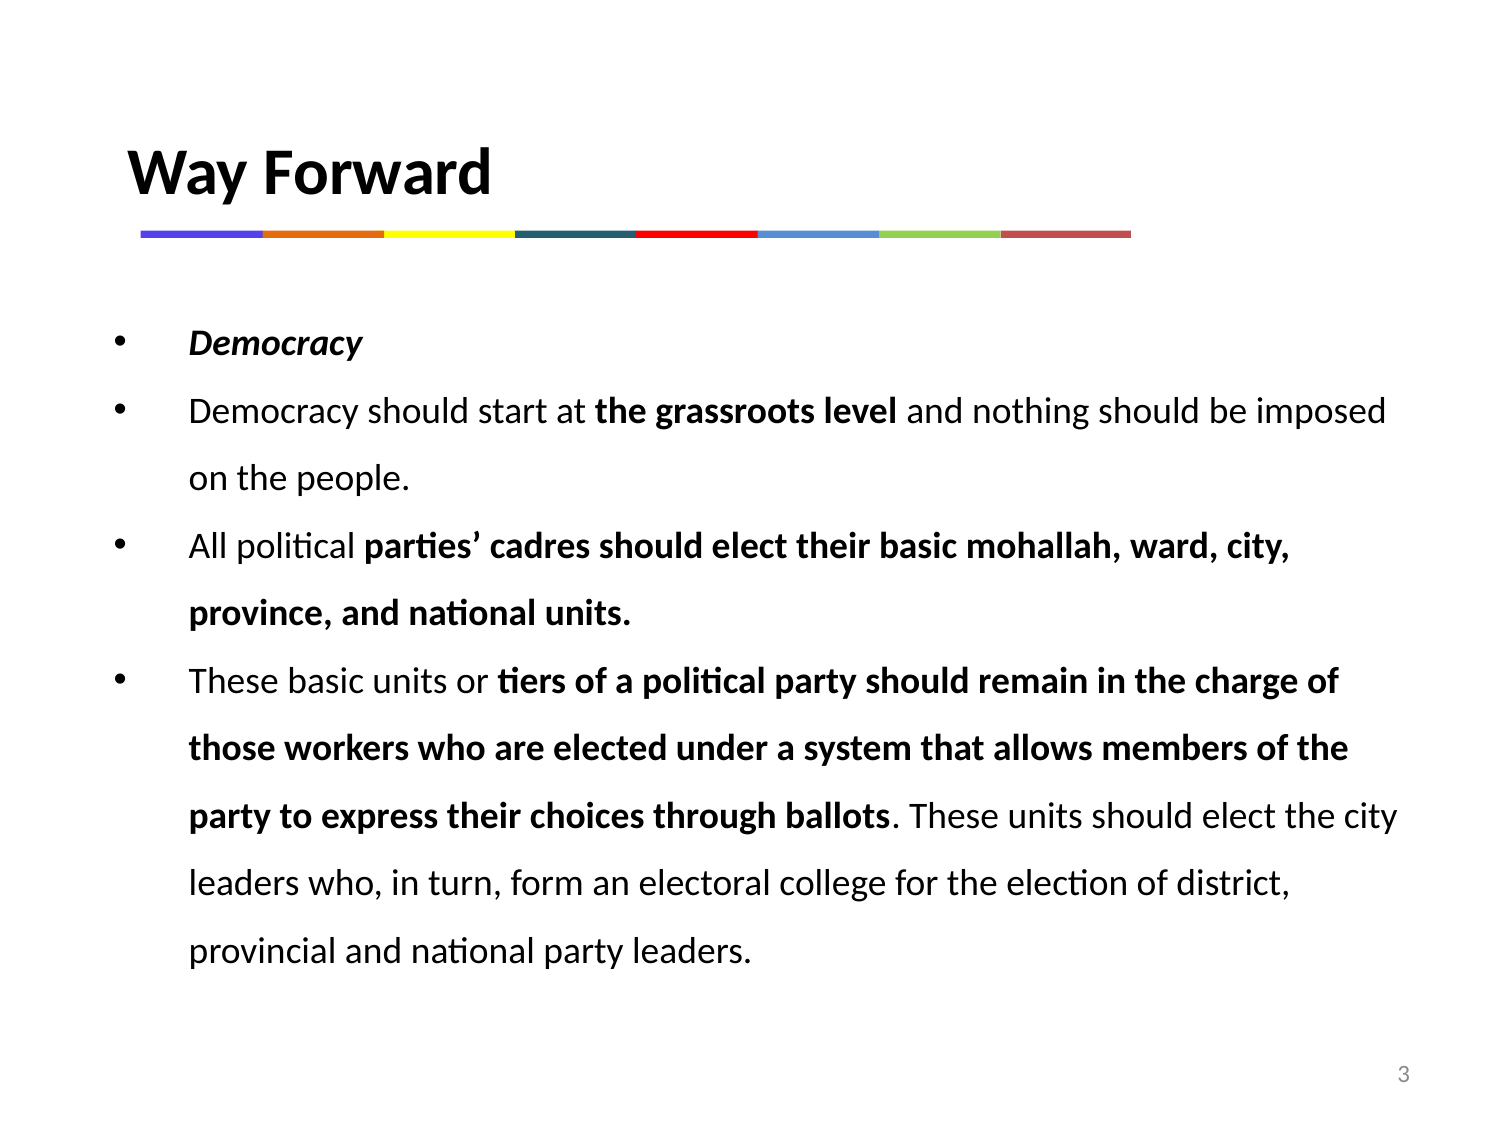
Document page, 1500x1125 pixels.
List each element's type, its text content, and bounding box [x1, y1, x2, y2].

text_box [140, 230, 1132, 239]
text_box Way Forward [112, 120, 1500, 296]
slide_number 3 [1074, 1042, 1425, 1103]
text_box Democracy Democracy should start at the grassroots level and nothing should be imposed on the people. All political parties’ cadres should elect their basic mohallah, ward, city, province, and national units. These basic units or tiers of a political party should remain in the charge of those workers who are elected under a system that allows members of the party to express their choices through ballots. These units should elect the city leaders who, in turn, form an electoral college for the election of district, provincial and national party leaders. [98, 288, 1415, 979]
